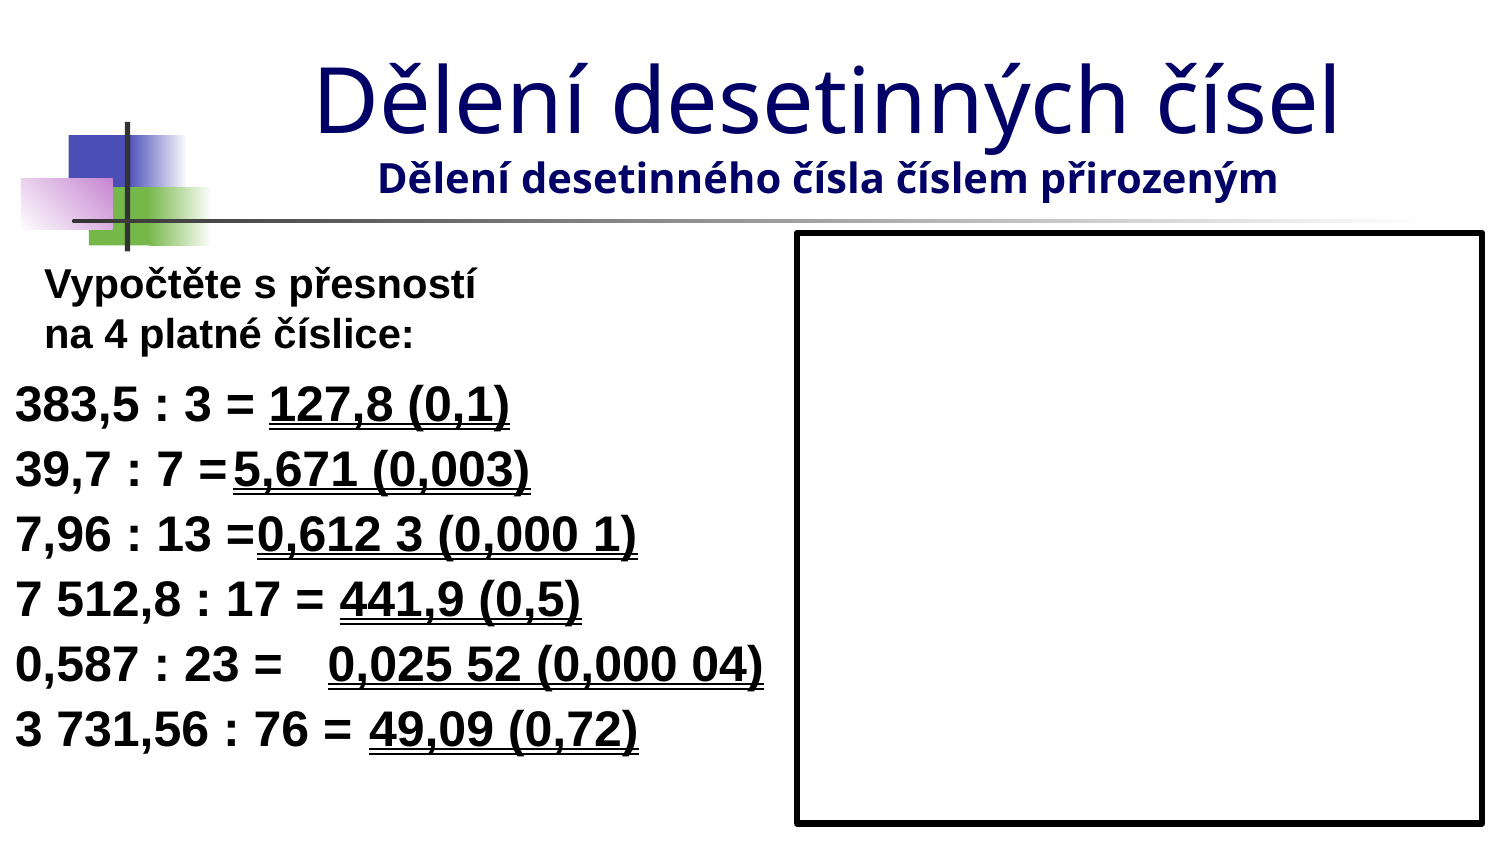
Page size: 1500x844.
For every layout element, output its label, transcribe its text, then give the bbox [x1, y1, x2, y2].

text_box [797, 232, 1483, 824]
text_box Vypočtěte s přesností na 4 platné číslice: [29, 249, 526, 363]
text_box 7,96 : 13 = [0, 493, 242, 558]
text_box 3 731,56 : 76 = [0, 688, 354, 764]
text_box 441,9 (0,5) [324, 558, 668, 623]
text_box 39,7 : 7 = [0, 428, 218, 493]
text_box 7 512,8 : 17 = [0, 558, 324, 623]
text_box 383,5 : 3 = [0, 363, 253, 428]
title Dělení desetinných čísel Dělení desetinného čísla číslem přirozeným [182, 37, 1474, 210]
text_box 5,671 (0,003) [218, 428, 662, 504]
text_box 0,025 52 (0,000 04) [312, 623, 797, 699]
text_box 127,8 (0,1) [253, 363, 609, 428]
text_box 49,09 (0,72) [354, 688, 703, 764]
text_box 0,587 : 23 = [0, 623, 312, 688]
text_box 0,612 3 (0,000 1) [242, 493, 662, 569]
